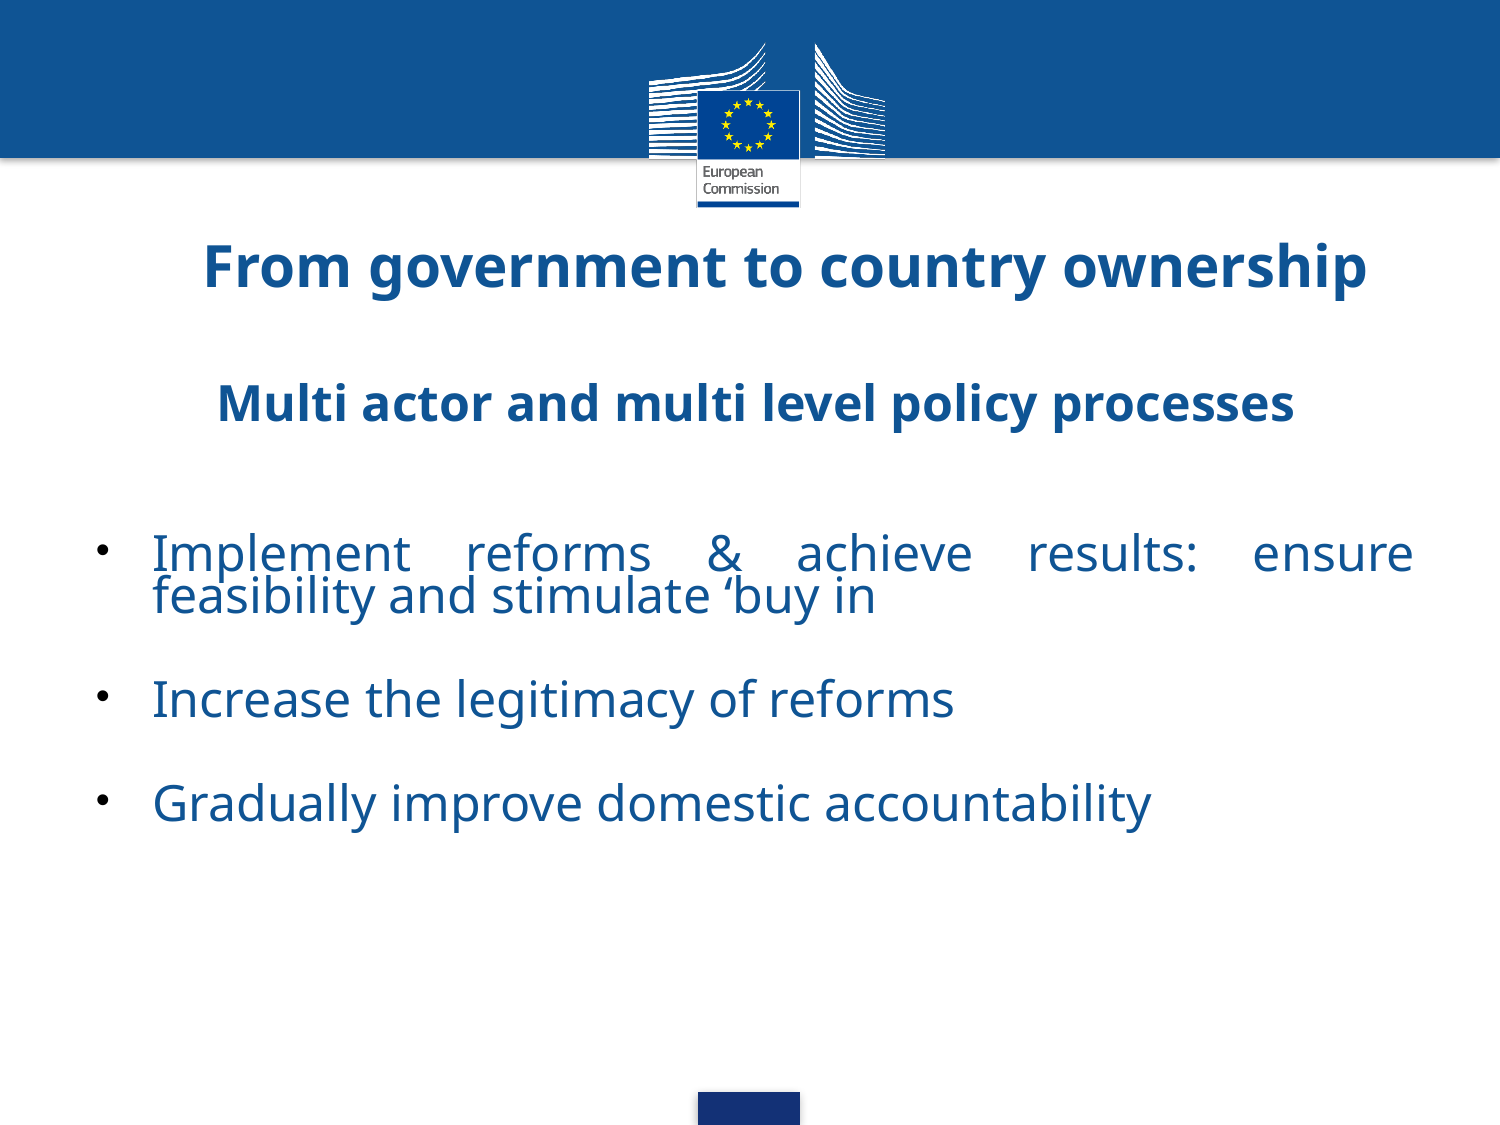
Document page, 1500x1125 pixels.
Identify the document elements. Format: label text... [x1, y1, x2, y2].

picture [649, 42, 885, 196]
title From government to country ownership [53, 196, 1459, 315]
list Multi actor and multi level policy processes Implement reforms & achieve results: ensure feasibility and stimulate ‘buy in Increase the legitimacy of reforms Gradually improve domestic accountability [80, 278, 1431, 1059]
